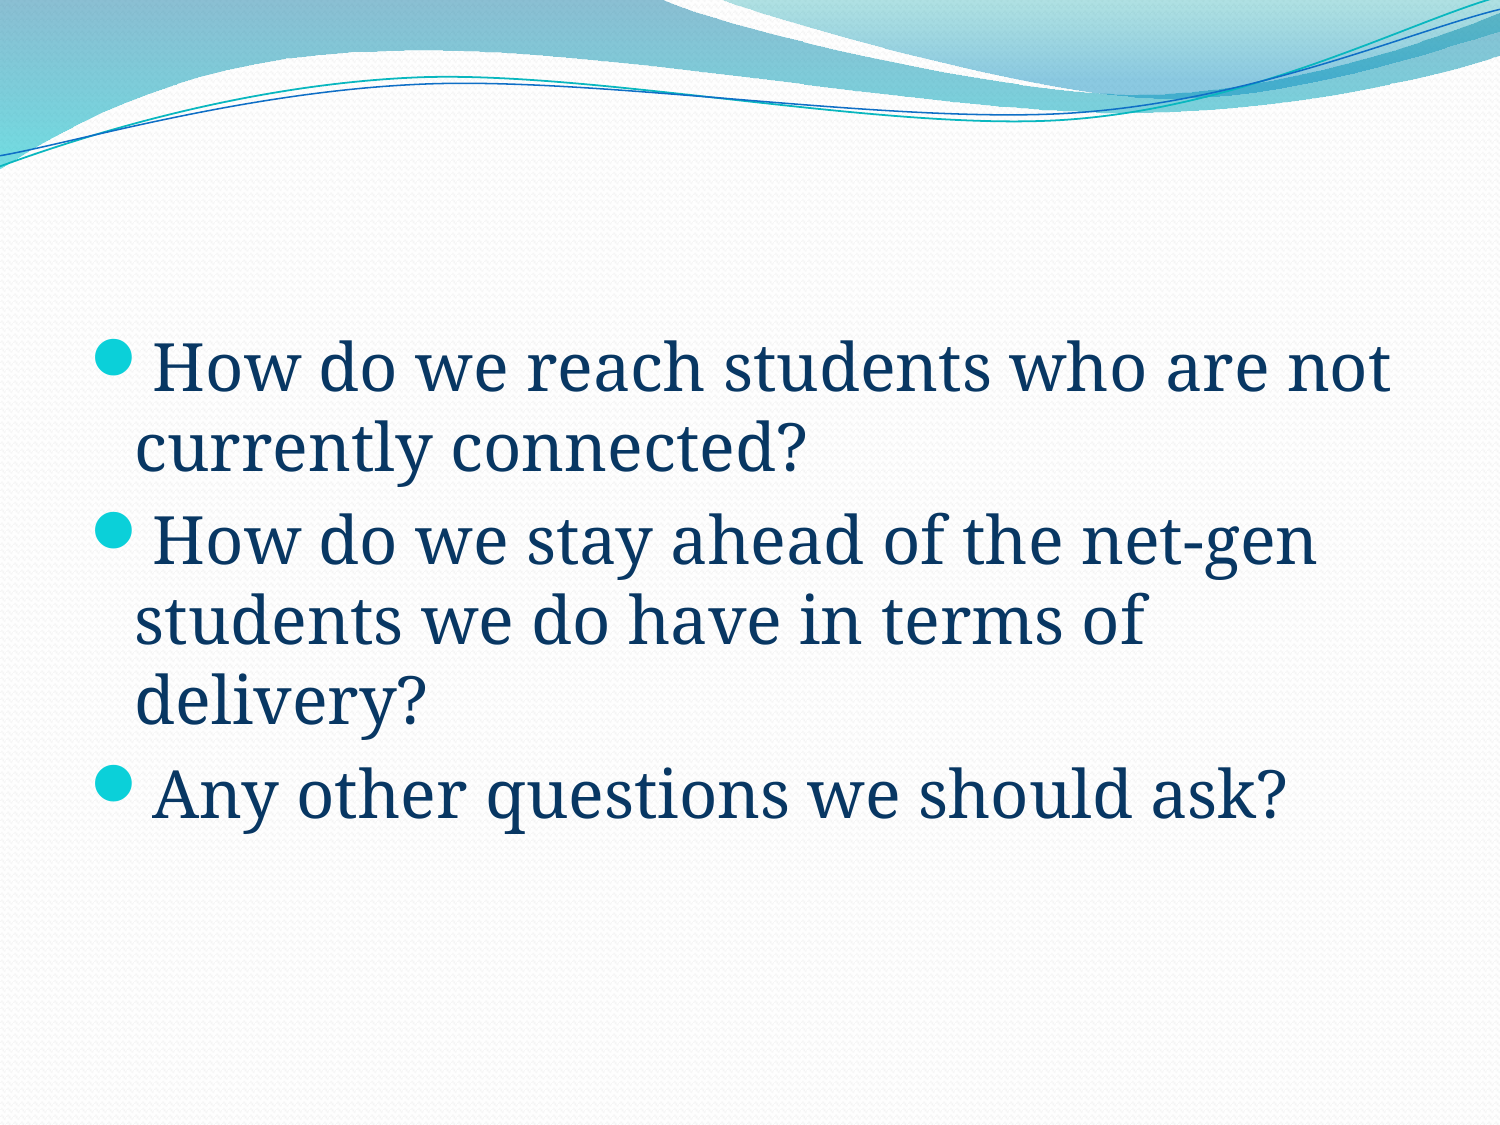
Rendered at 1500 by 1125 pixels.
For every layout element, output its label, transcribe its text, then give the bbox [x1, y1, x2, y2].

list How do we reach students who are not currently connected? How do we stay ahead of the net-gen students we do have in terms of delivery? Any other questions we should ask? [75, 317, 1425, 1038]
